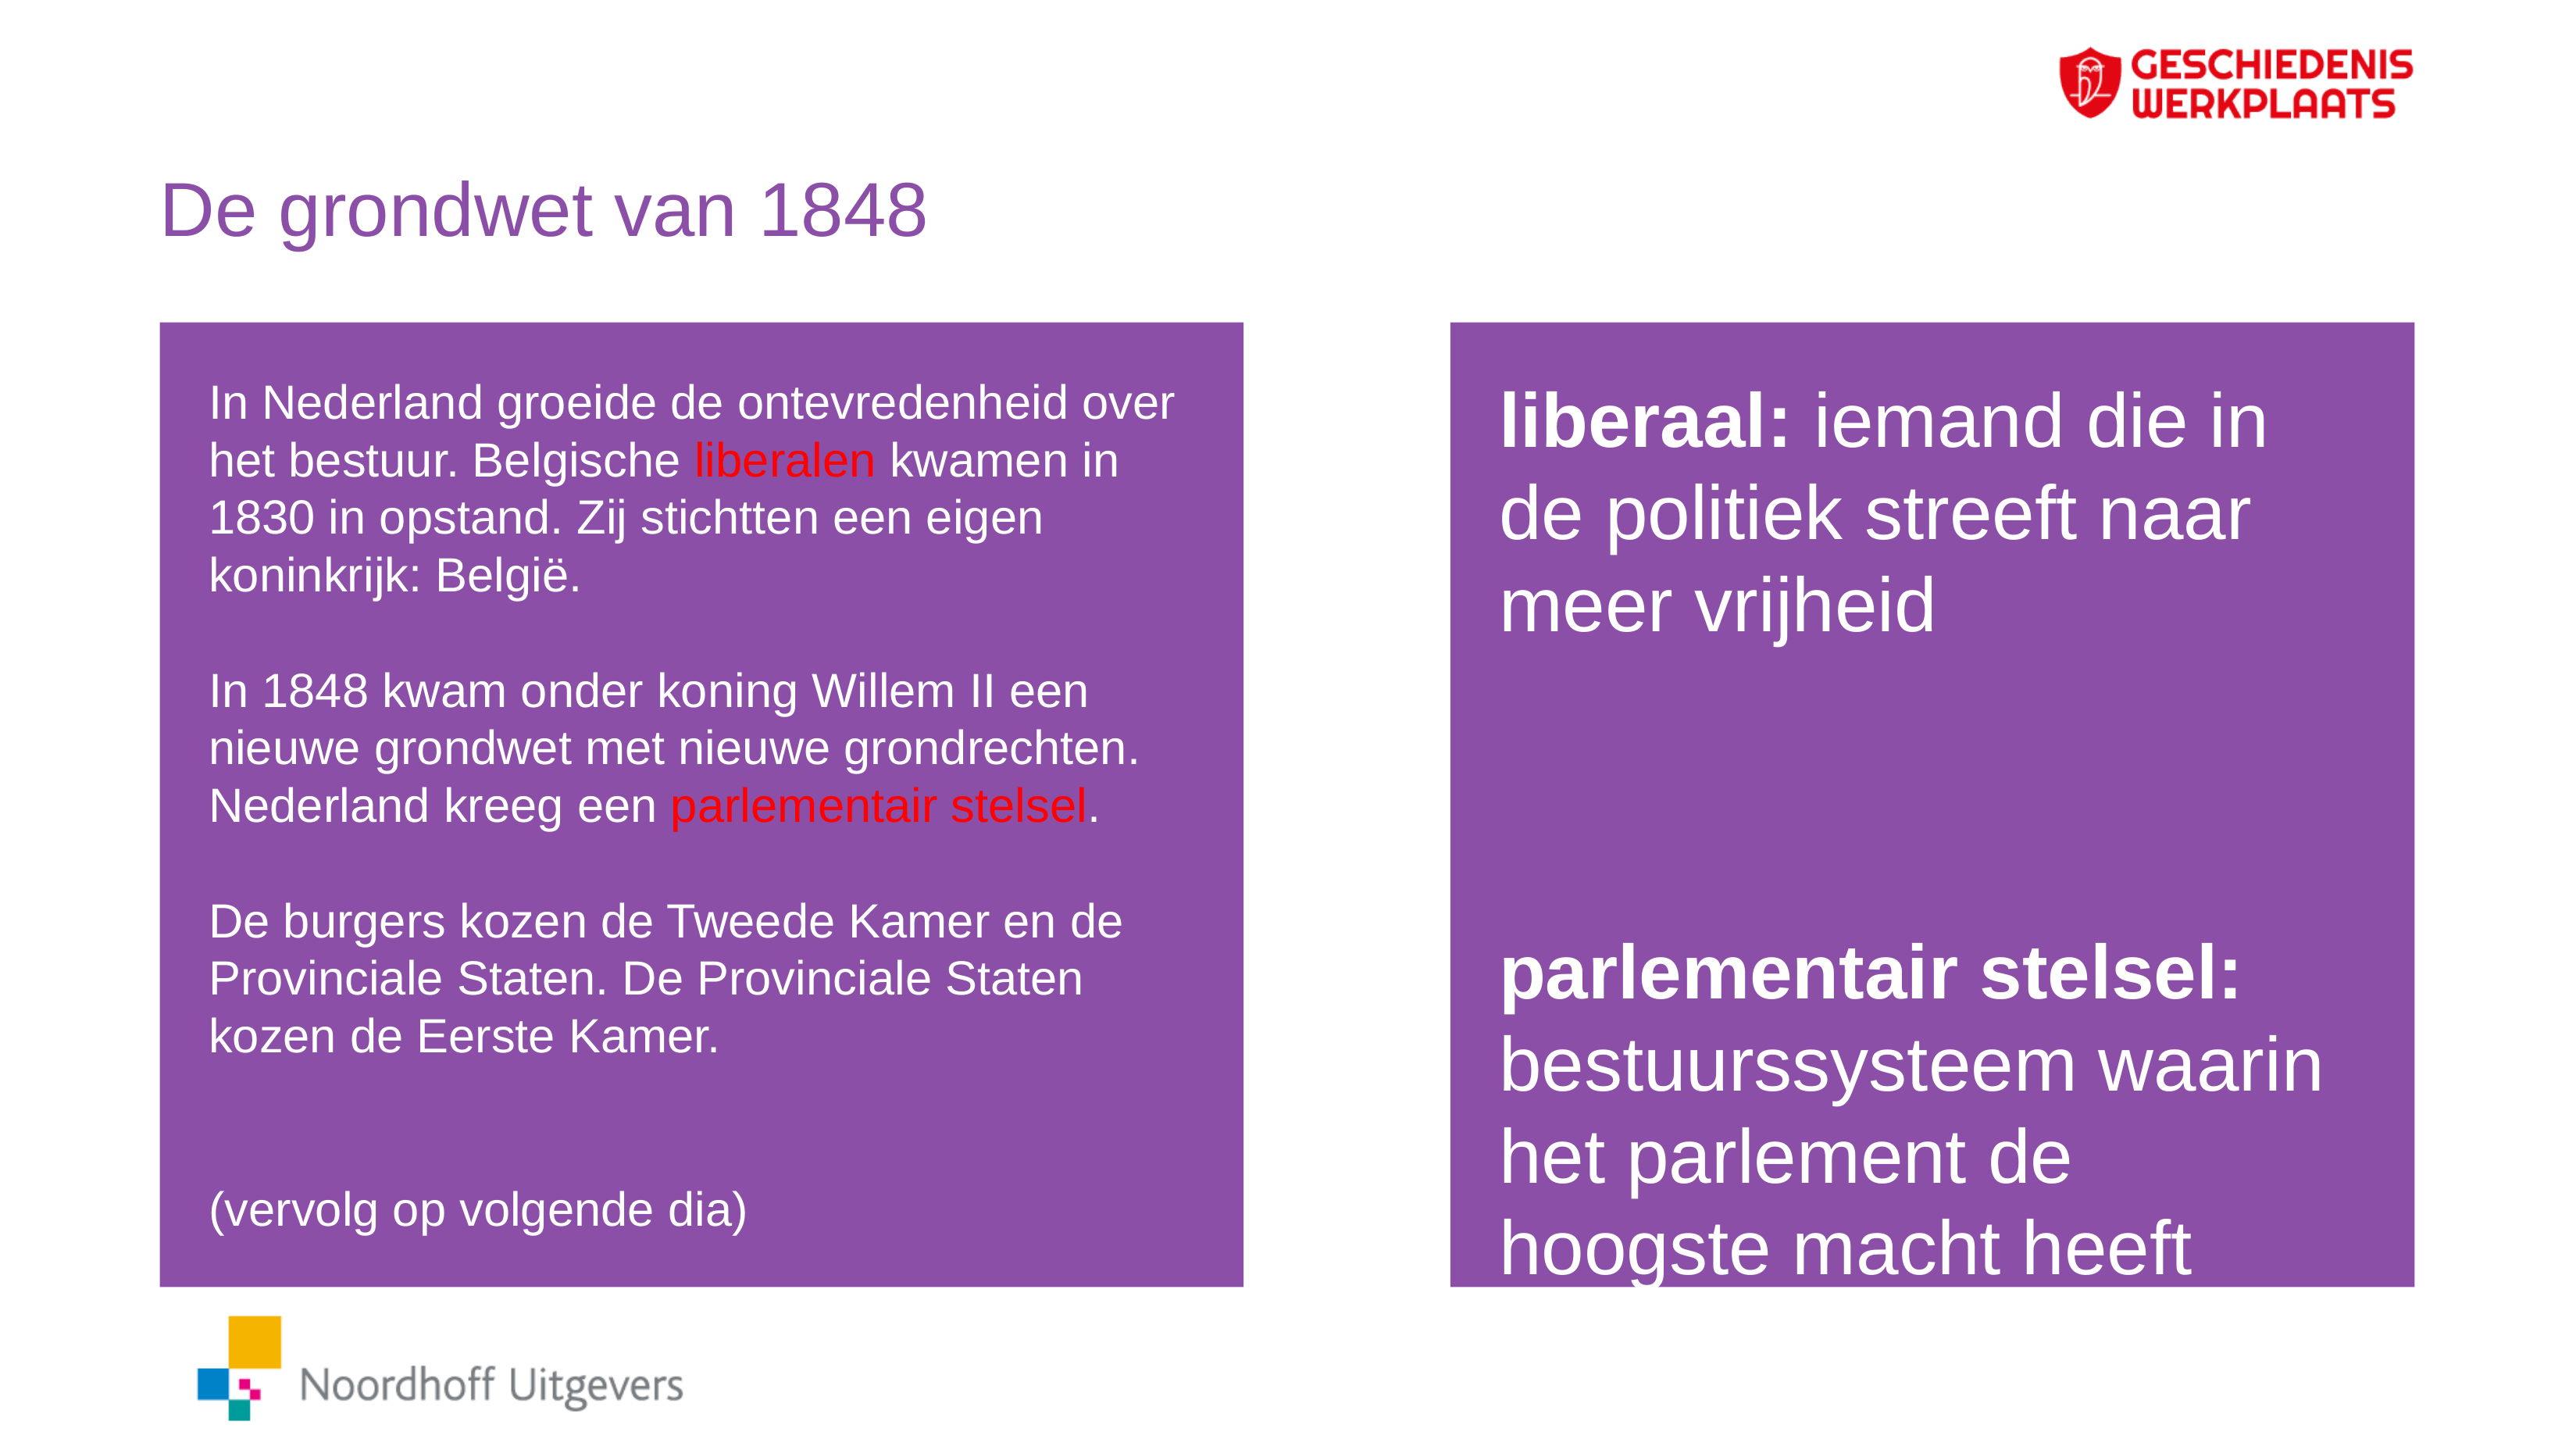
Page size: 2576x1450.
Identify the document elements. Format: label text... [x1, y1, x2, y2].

list In Nederland groeide de ontevredenheid over het bestuur. Belgische liberalen kwamen in 1830 in opstand. Zij stichtten een eigen koninkrijk: België. In 1848 kwam onder koning Willem II een nieuwe grondwet met nieuwe grondrechten. Nederland kreeg een parlementair stelsel. De burgers kozen de Tweede Kamer en de Provinciale Staten. De Provinciale Staten kozen de Eerste Kamer. (vervolg op volgende dia) [159, 322, 1244, 1288]
picture [1610, 0, 2576, 161]
list liberaal: iemand die in de politiek streeft naar meer vrijheid parlementair stelsel: bestuurssysteem waarin het parlement de hoogste macht heeft [1450, 322, 2415, 1288]
title De grondwet van 1848 [159, 159, 2416, 266]
picture [159, 1288, 802, 1449]
